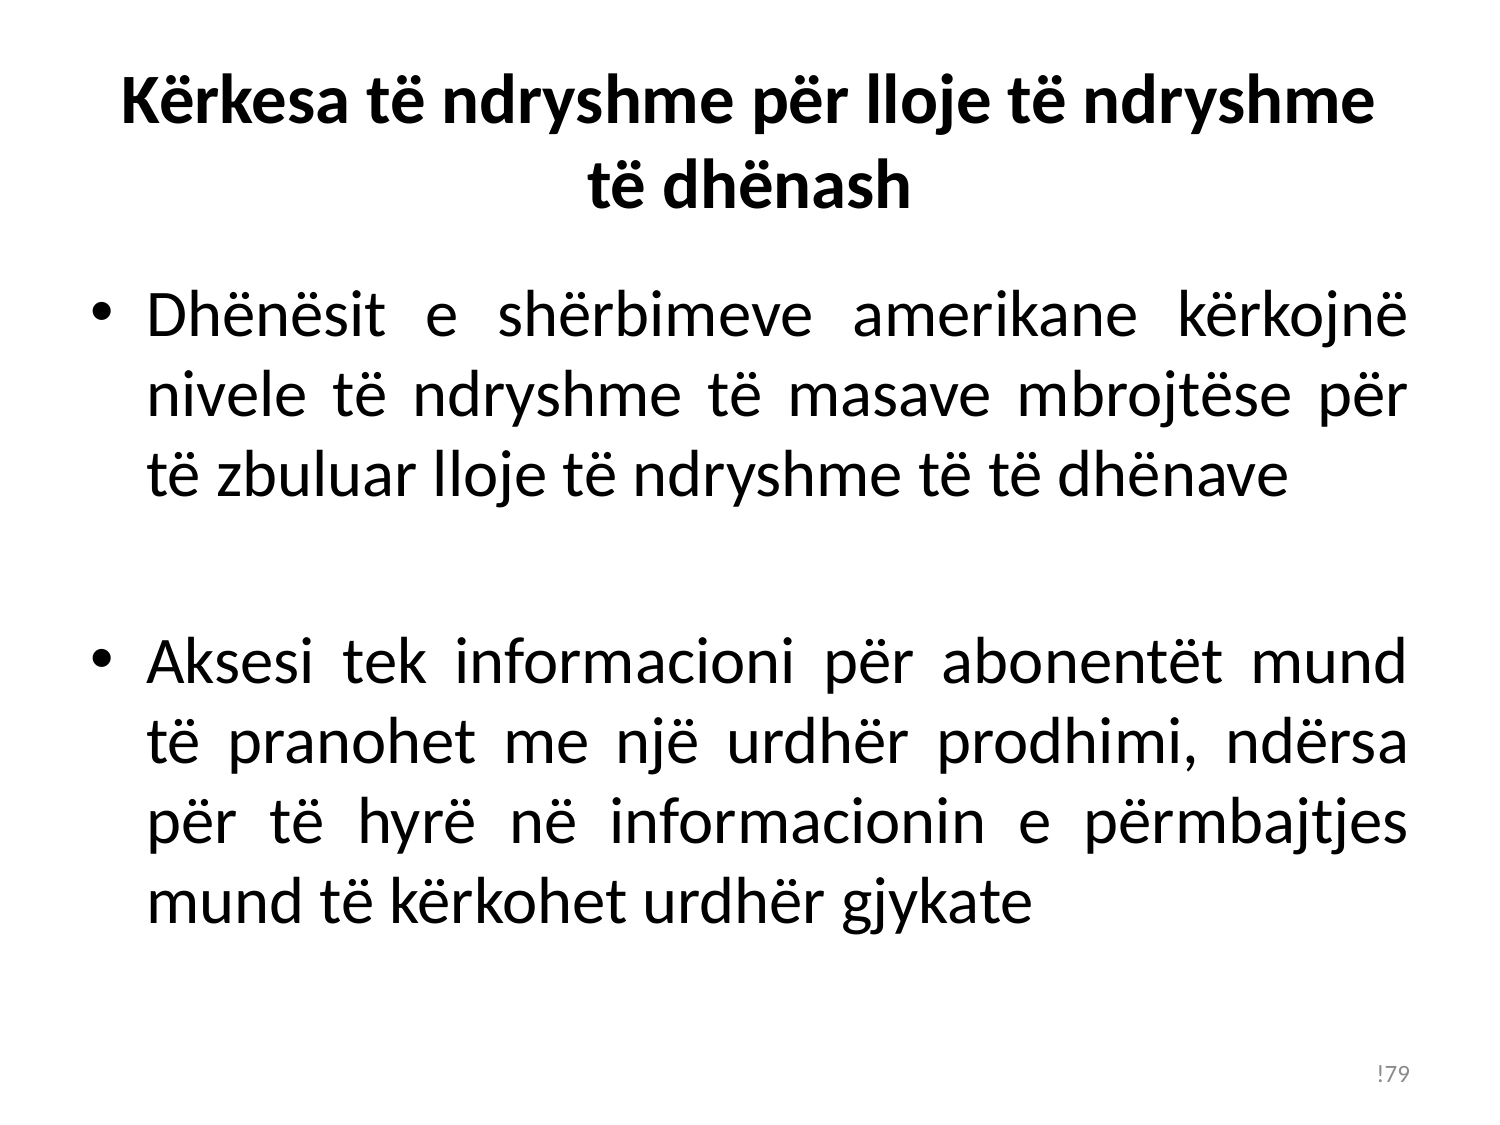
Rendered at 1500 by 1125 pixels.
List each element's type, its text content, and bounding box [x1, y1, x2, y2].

slide_number !79 [1074, 1042, 1425, 1103]
list Dhënësit e shërbimeve amerikane kërkojnë nivele të ndryshme të masave mbrojtëse për të zbuluar lloje të ndryshme të të dhënave Aksesi tek informacioni për abonentët mund të pranohet me një urdhër prodhimi, ndërsa për të hyrë në informacionin e përmbajtjes mund të kërkohet urdhër gjykate [75, 262, 1425, 1005]
title Kërkesa të ndryshme për lloje të ndryshme të dhënash [75, 45, 1425, 233]
